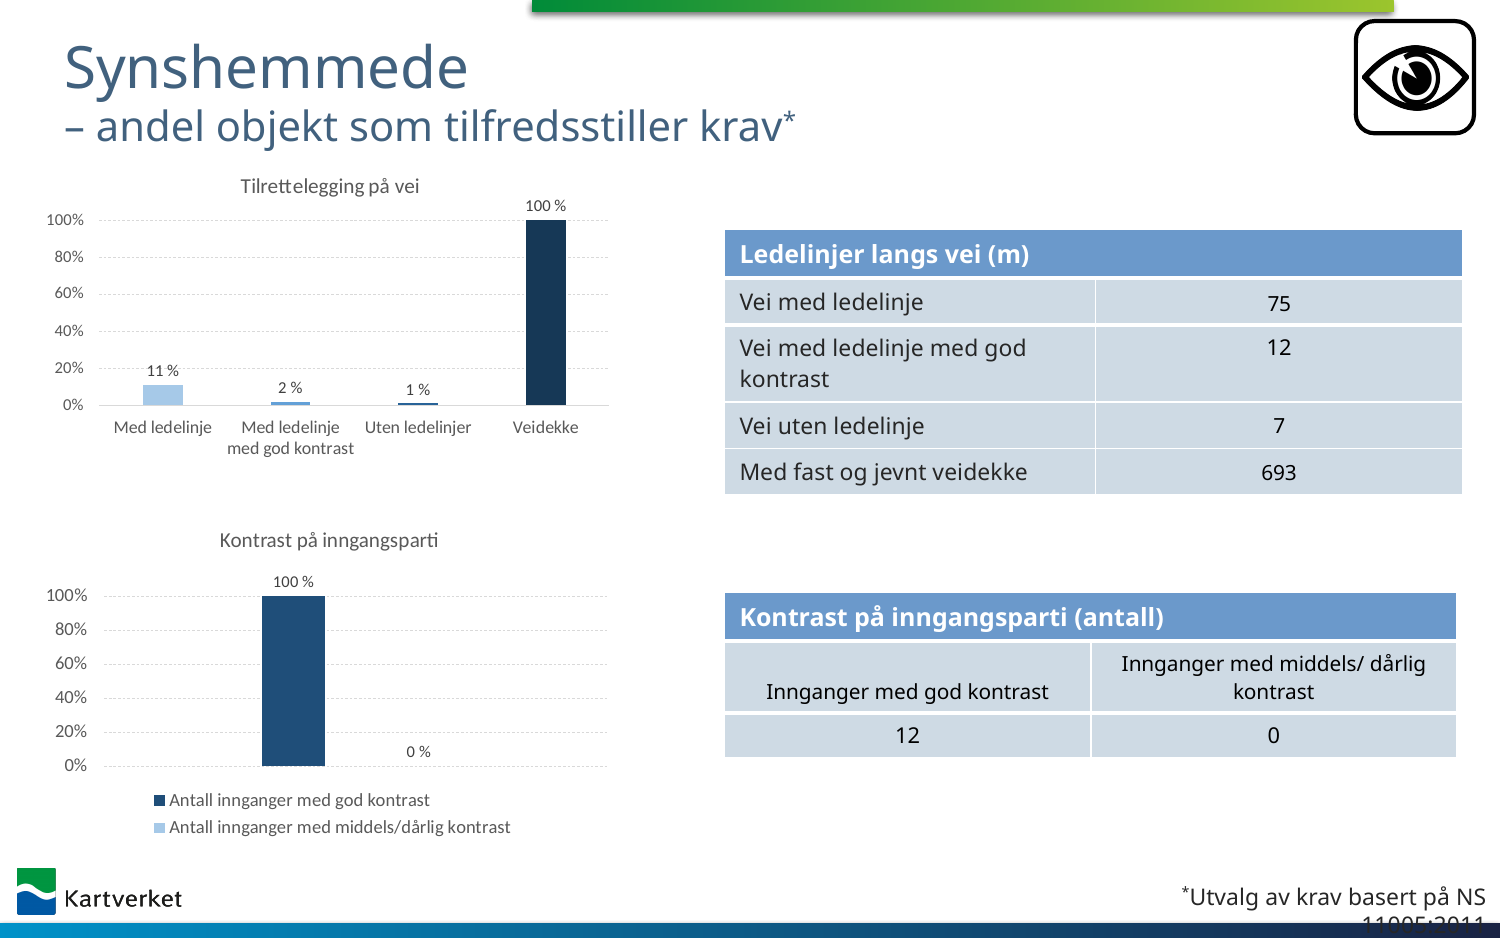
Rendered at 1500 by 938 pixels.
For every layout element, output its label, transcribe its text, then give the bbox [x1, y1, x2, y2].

table_cell 75 [1096, 280, 1462, 323]
table_cell Vei uten ledelinje [725, 403, 1095, 448]
table_cell Vei med ledelinje med god kontrast [725, 327, 1095, 401]
table_cell Innganger med middels/ dårlig kontrast [1092, 643, 1456, 711]
table_cell 693 [1096, 449, 1462, 494]
table_cell 12 [1096, 327, 1462, 401]
text_box Synshemmede – andel objekt som tilfredsstiller krav* [49, 24, 1431, 158]
table_cell 12 [725, 715, 1090, 757]
picture [41, 166, 619, 492]
text_box *Utvalg av krav basert på NS 11005:2011 [1068, 873, 1500, 938]
table_cell Vei med ledelinje [725, 280, 1095, 323]
table_cell 7 [1096, 403, 1462, 448]
table_cell Innganger med god kontrast [725, 643, 1090, 711]
table_header Ledelinjer langs vei (m) [725, 230, 1462, 276]
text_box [1355, 20, 1475, 134]
table_cell 0 [1092, 715, 1456, 757]
table_cell Med fast og jevnt veidekke [725, 449, 1095, 494]
picture [41, 520, 618, 846]
table_header Kontrast på inngangsparti (antall) [725, 593, 1456, 639]
